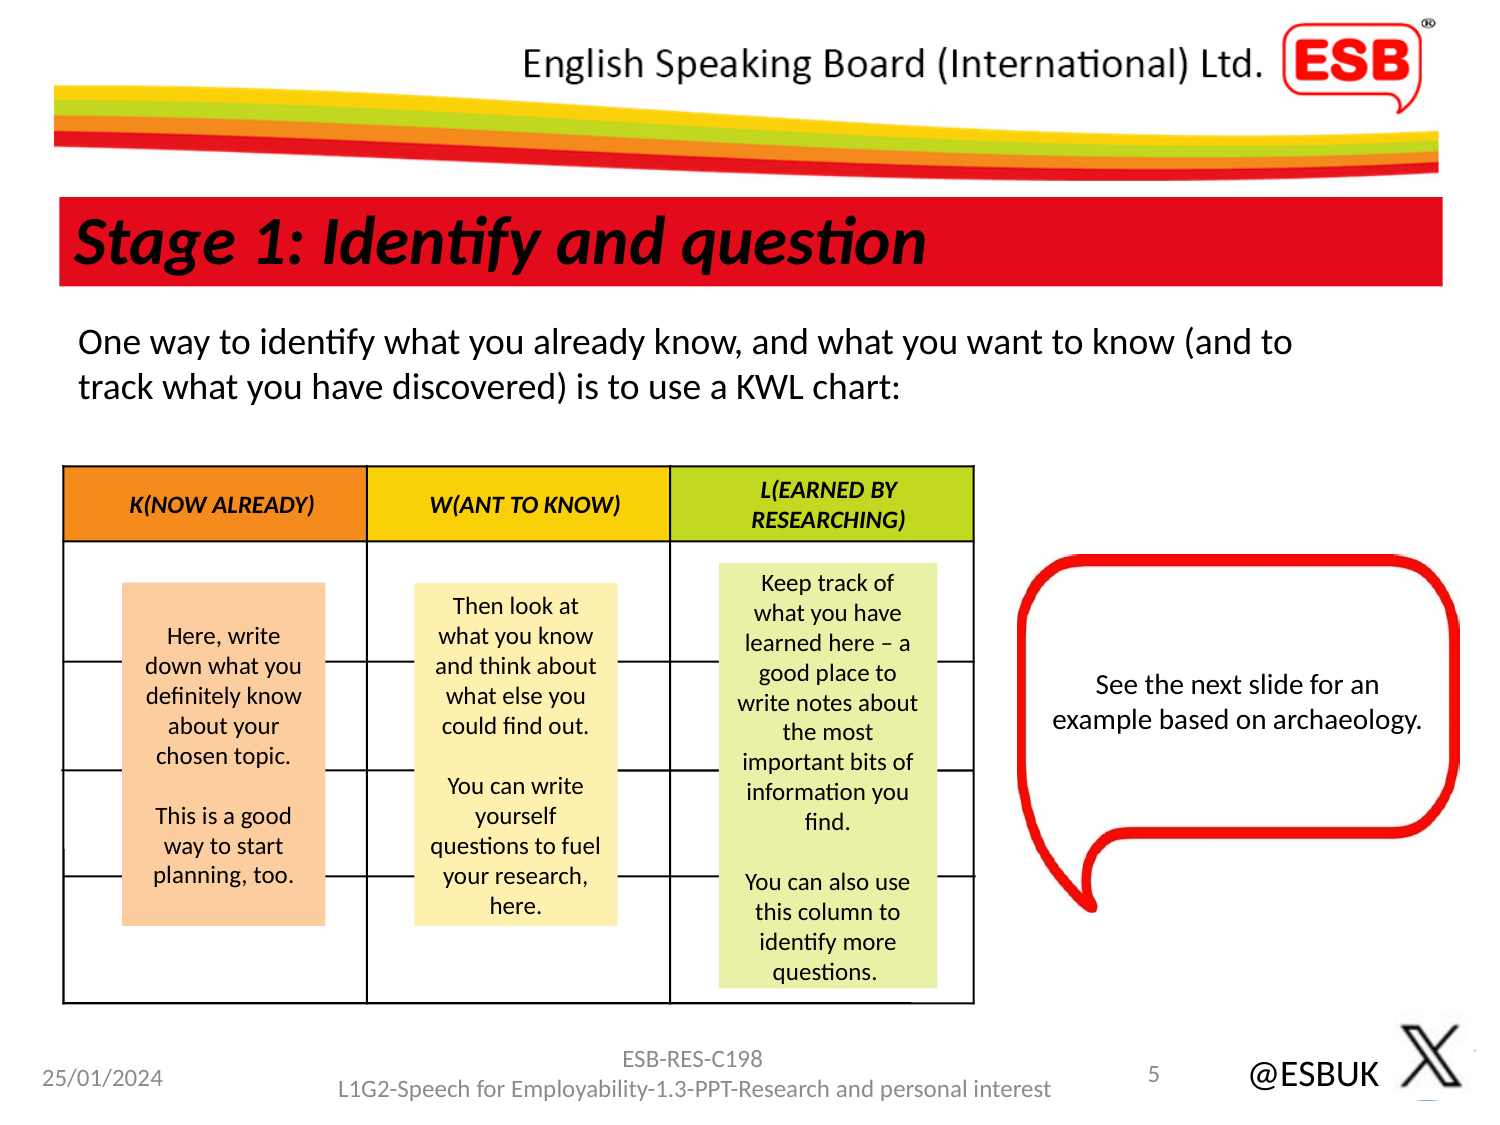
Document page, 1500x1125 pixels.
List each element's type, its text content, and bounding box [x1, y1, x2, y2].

picture [0, 0, 1500, 189]
title Stage 1: Identify and question [59, 197, 1443, 287]
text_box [61, 464, 976, 1005]
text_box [1016, 554, 1459, 913]
slide_number 5 [930, 1042, 1176, 1103]
text_box One way to identify what you already know, and what you want to know (and to track what you have discovered) is to use a KWL chart: [63, 310, 1358, 415]
picture [1393, 1013, 1476, 1101]
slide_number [26, 1046, 365, 1107]
footer ESB-RES-C198 L1G2-Speech for Employability-1.3-PPT-Research and personal interest [309, 1042, 930, 1103]
